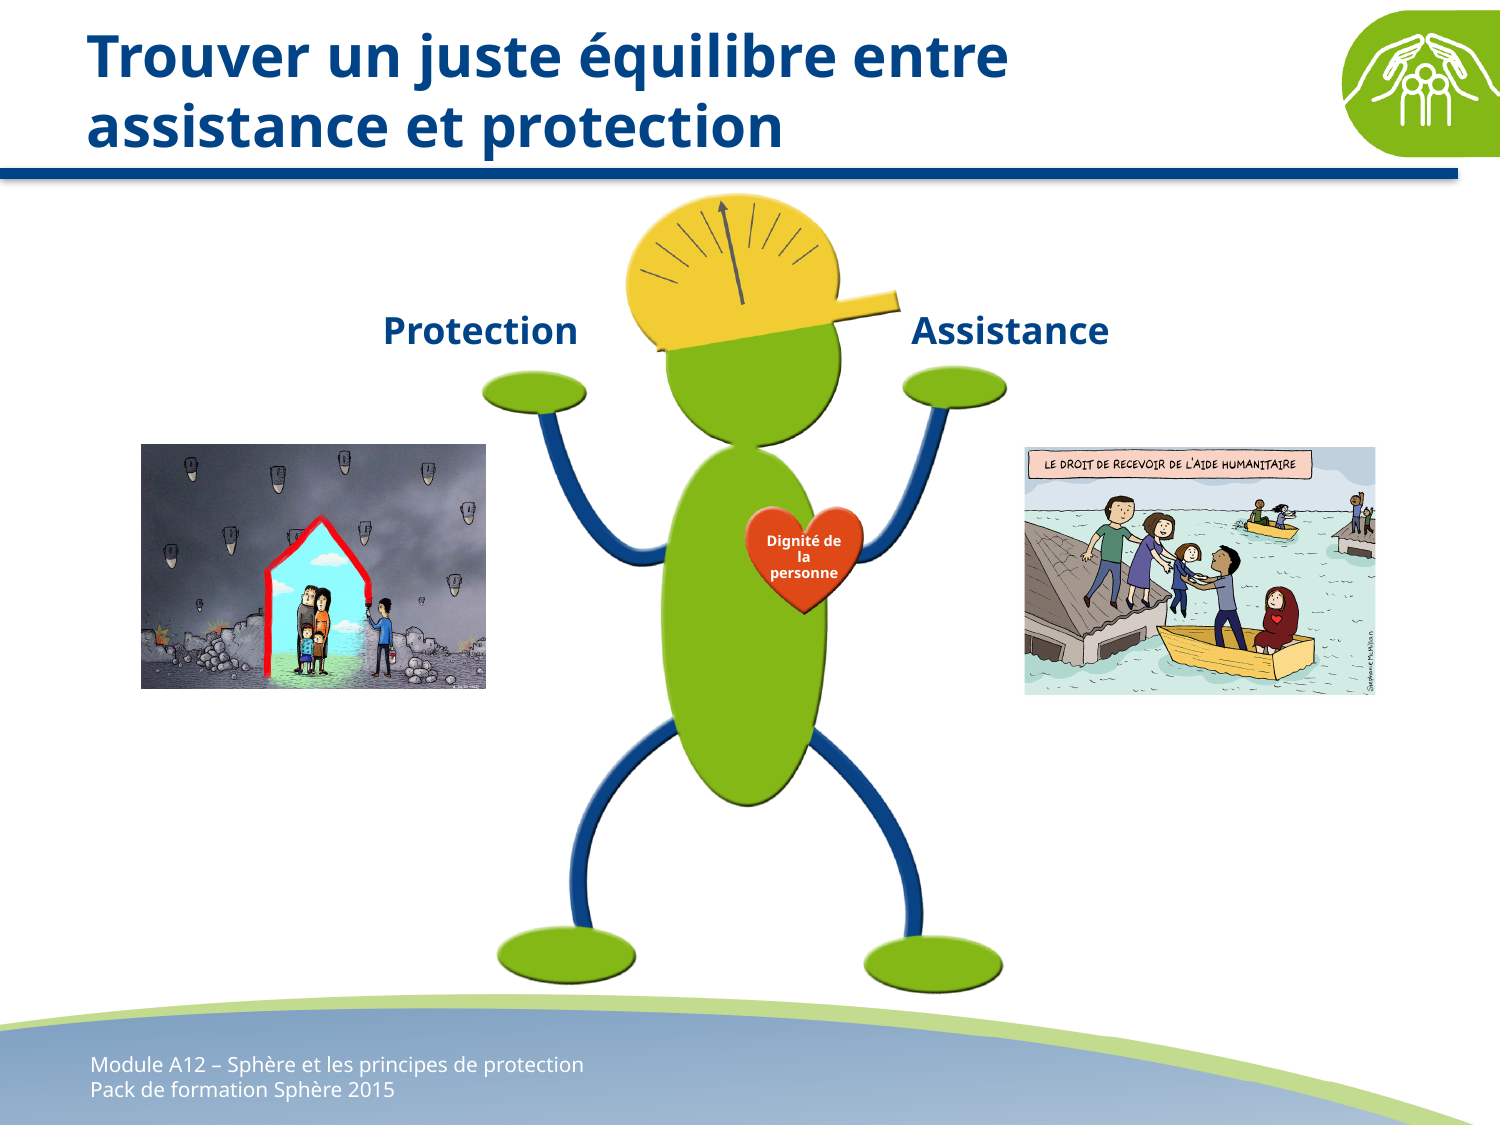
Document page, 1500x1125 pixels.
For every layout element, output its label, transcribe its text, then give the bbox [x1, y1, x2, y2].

picture [1335, 9, 1500, 158]
footer Module A12 – Sphère et les principes de protection Pack de formation Sphère 2015 [75, 1046, 1072, 1107]
text_box Assistance [1036, 299, 1194, 381]
title Trouver un juste équilibre entre assistance et protection [75, 0, 1335, 178]
list Protection [367, 299, 447, 381]
picture [0, 177, 1500, 1125]
